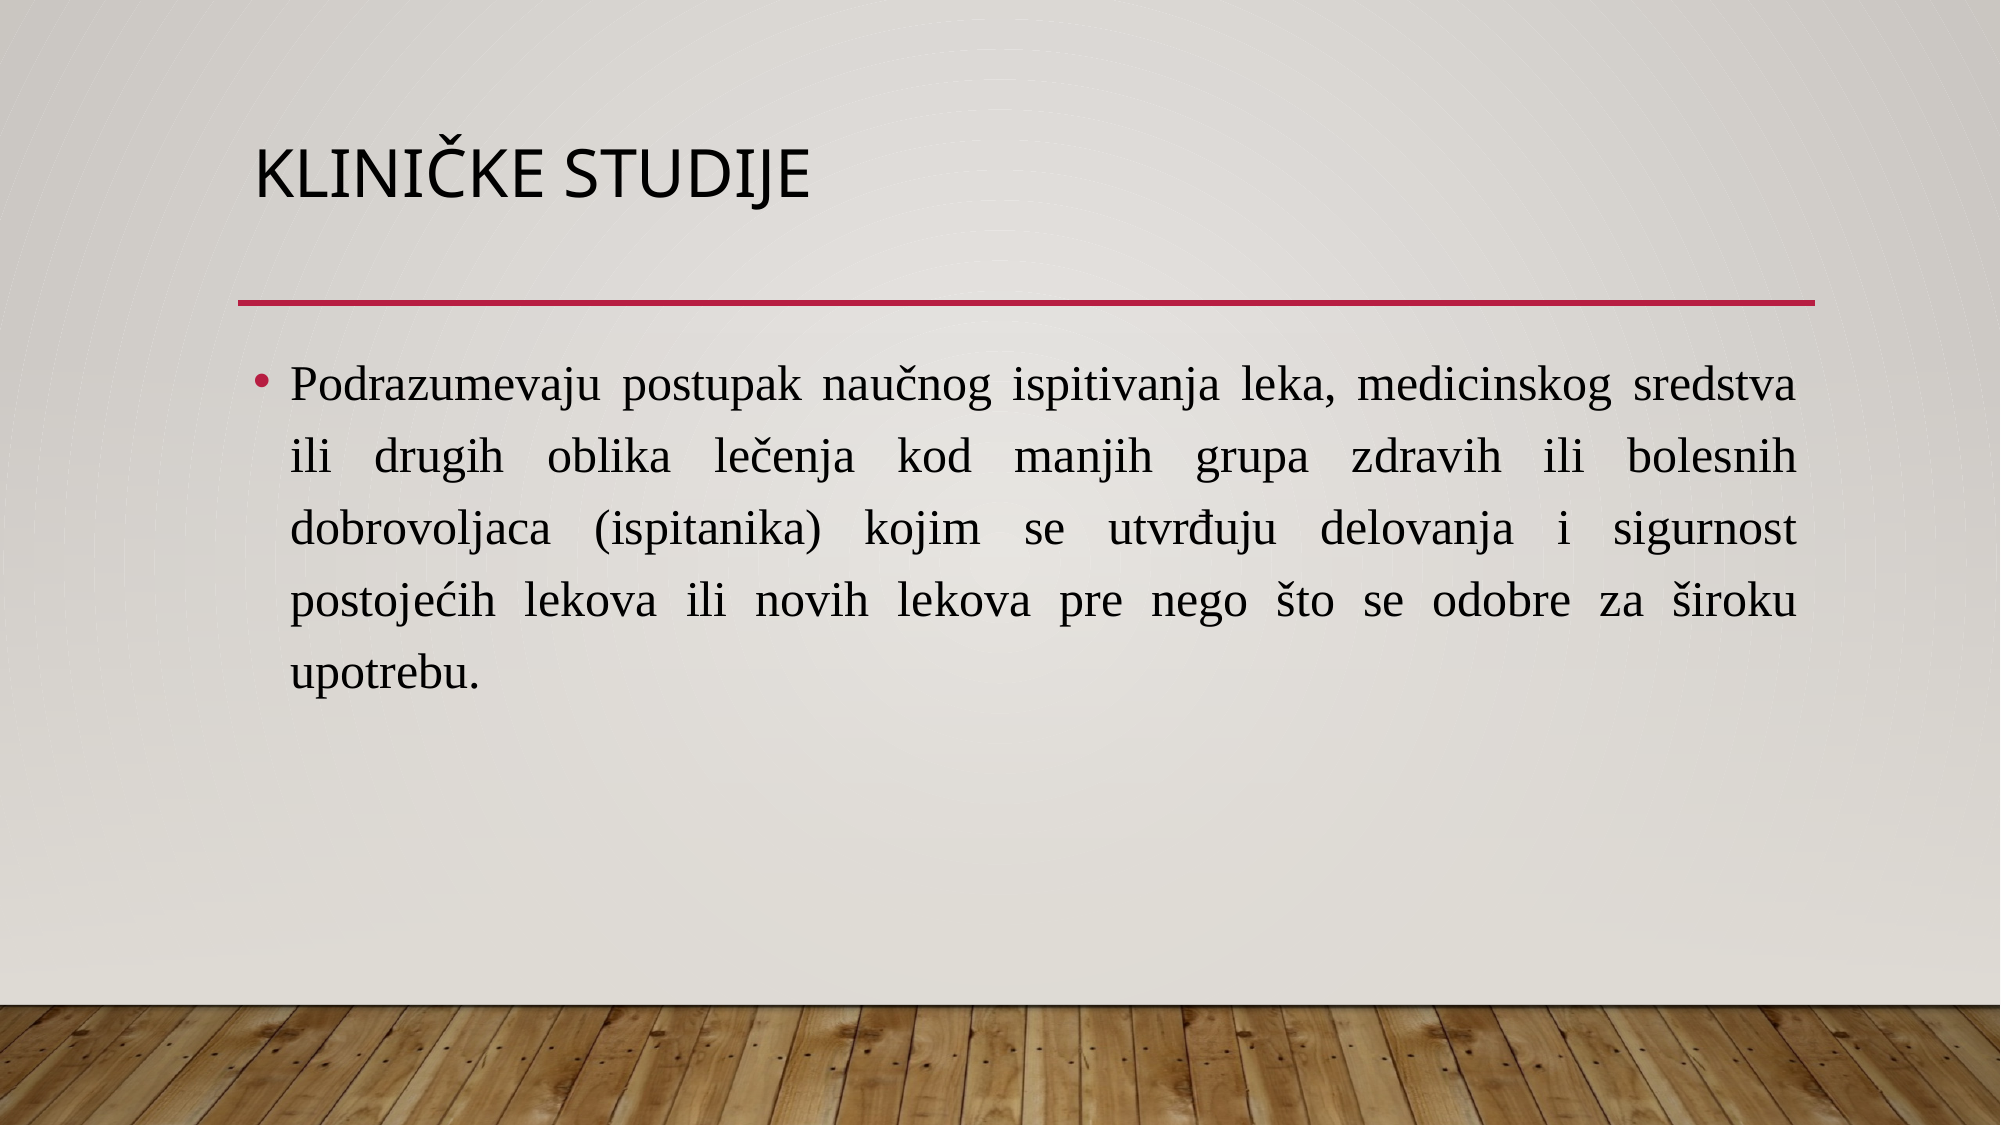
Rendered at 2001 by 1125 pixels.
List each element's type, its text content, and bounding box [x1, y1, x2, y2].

title Kliničke studije [238, 131, 1814, 305]
list Podrazumevaju postupak naučnog ispitivanja leka, medicinskog sredstva ili drugih oblika lečenja kod manjih grupa zdravih ili bolesnih dobrovoljaca (ispitanika) kojim se utvrđuju delovanja i sigurnost postojećih lekova ili novih lekova pre nego što se odobre za široku upotrebu. [238, 330, 1814, 897]
picture [0, 1005, 2000, 1125]
